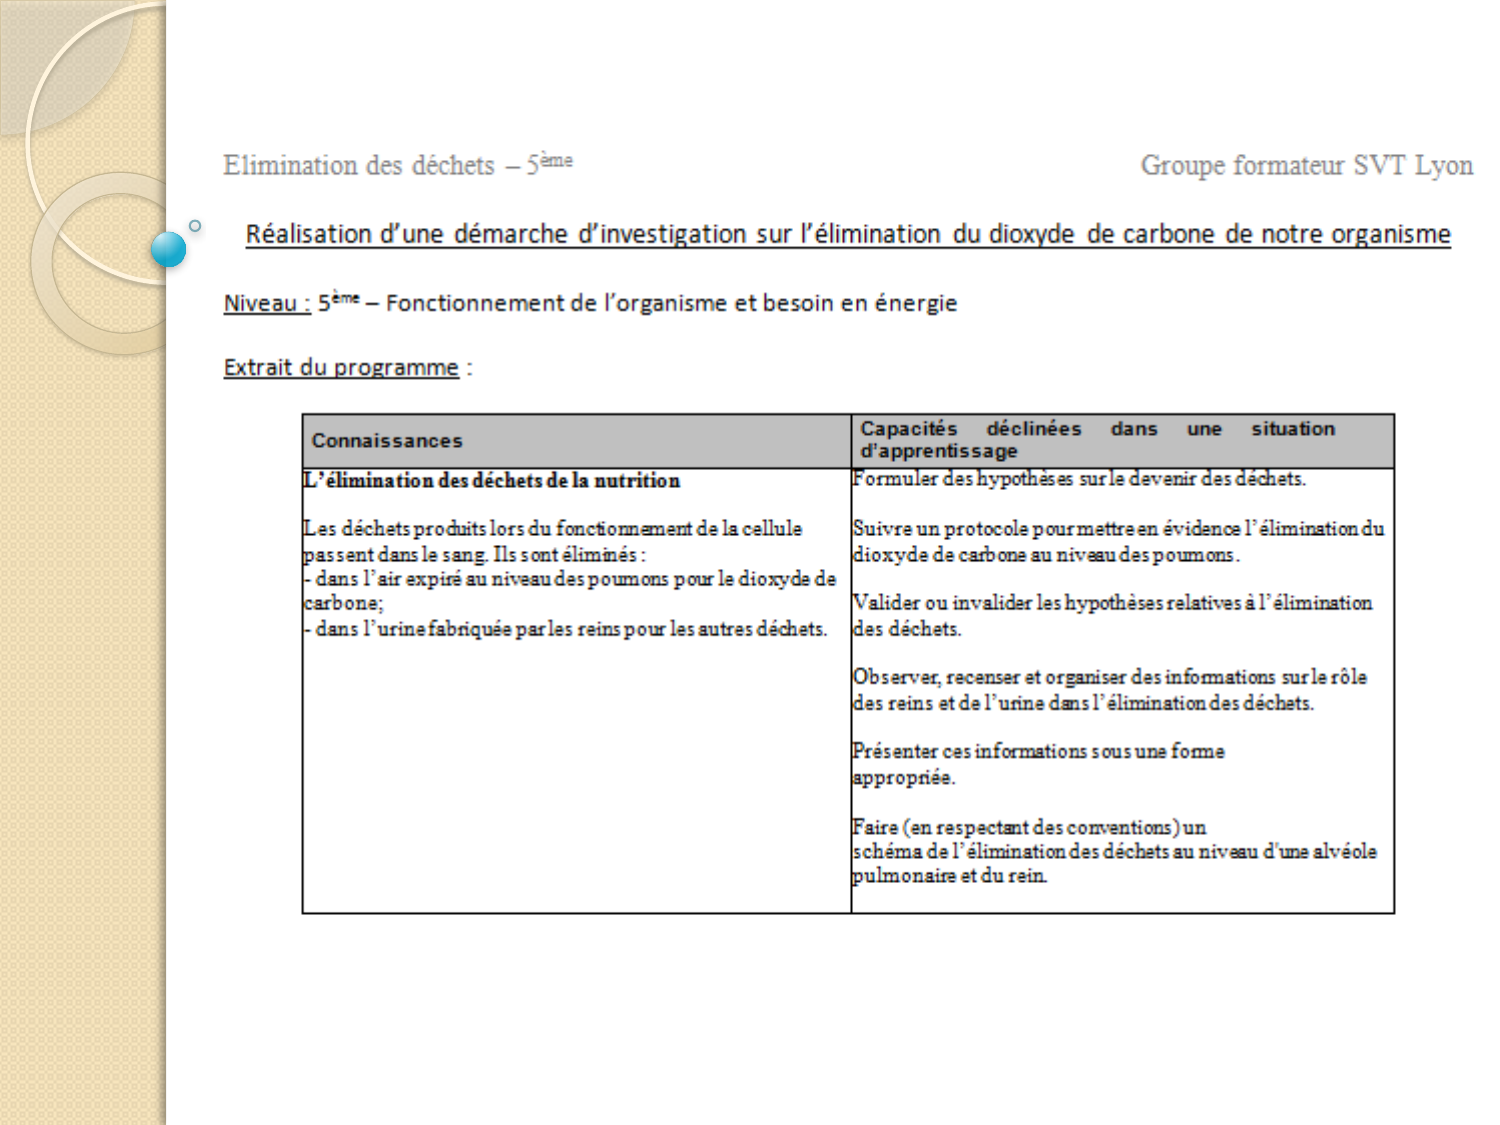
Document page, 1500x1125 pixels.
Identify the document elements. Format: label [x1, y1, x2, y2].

picture [206, 127, 1500, 941]
